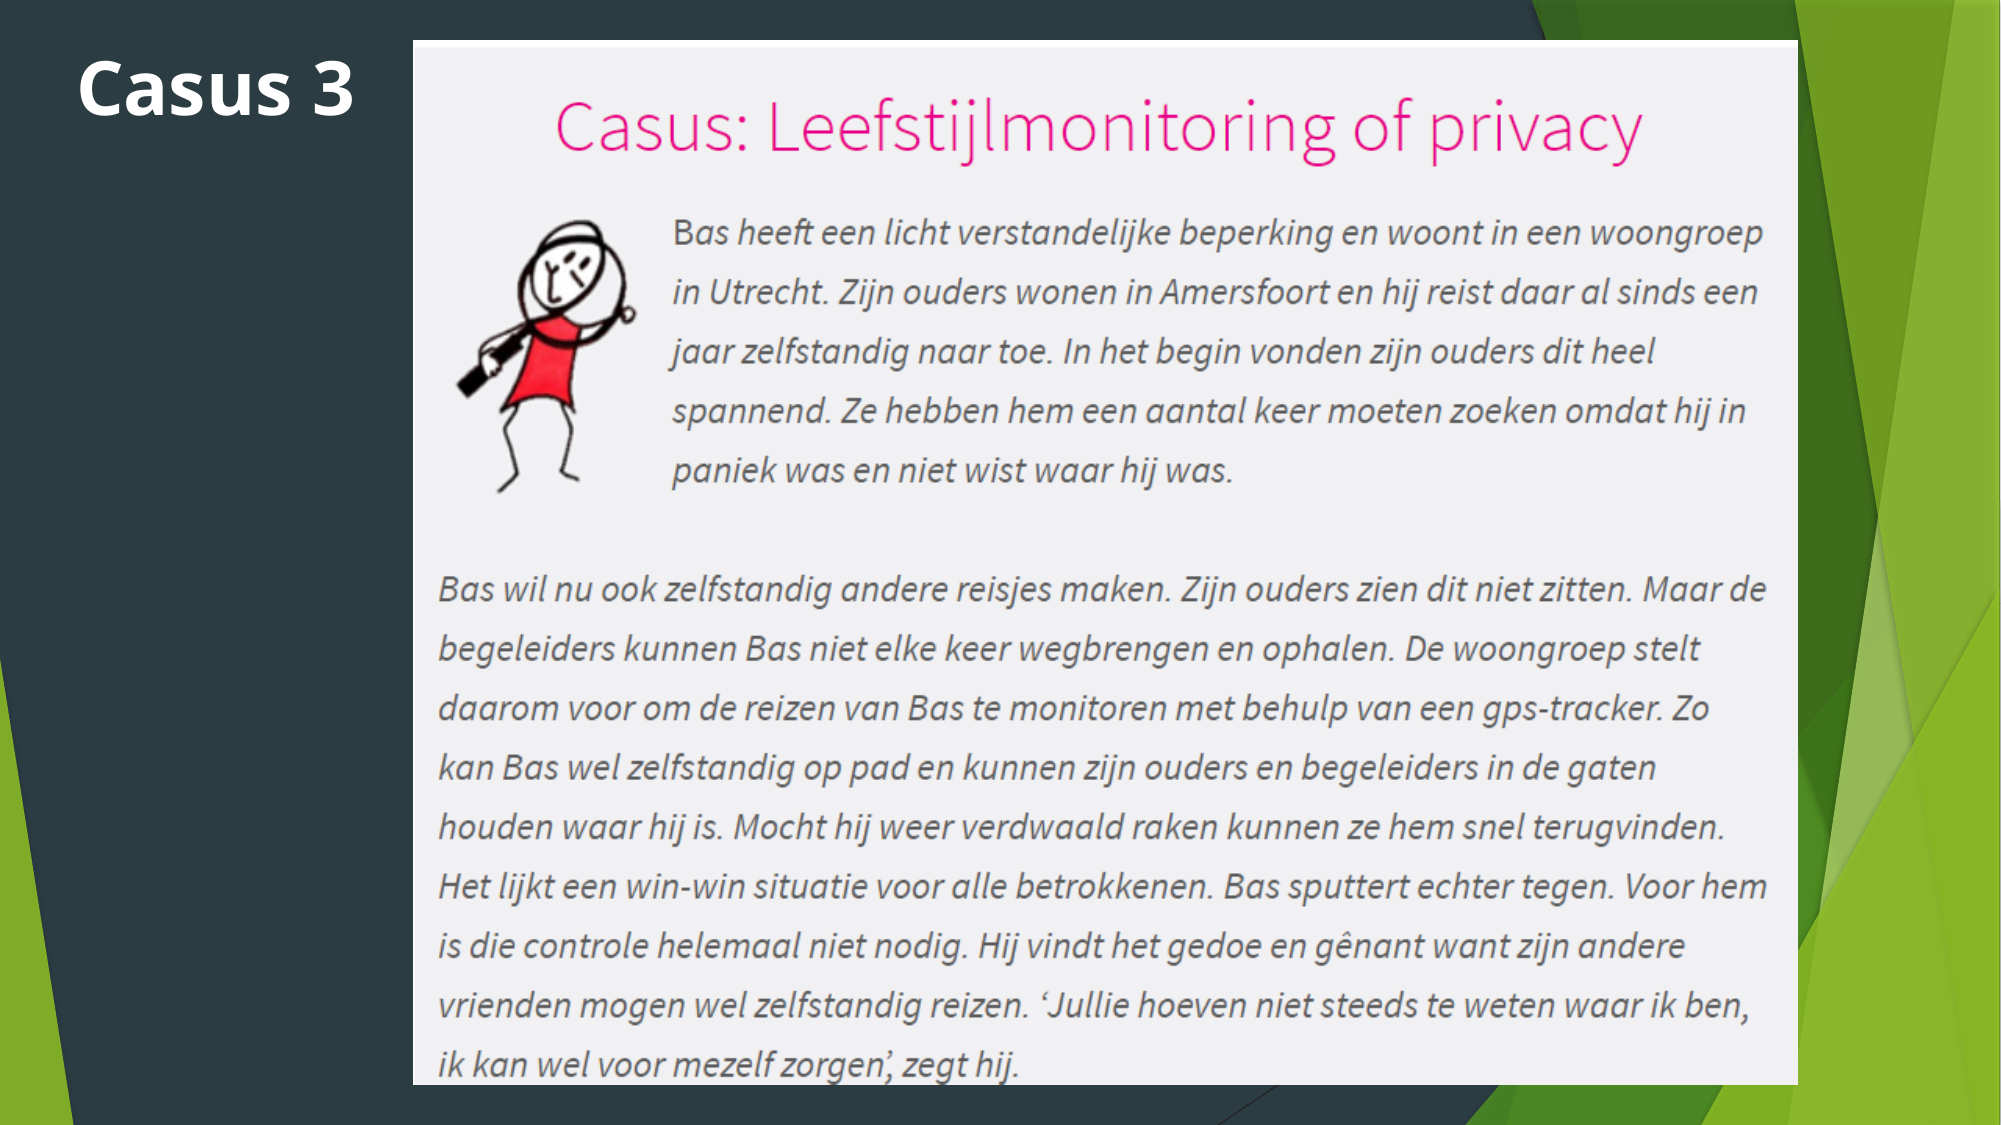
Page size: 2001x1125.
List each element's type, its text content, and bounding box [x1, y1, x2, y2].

list Casus 3 [60, 32, 1713, 866]
picture [413, 40, 1799, 1085]
